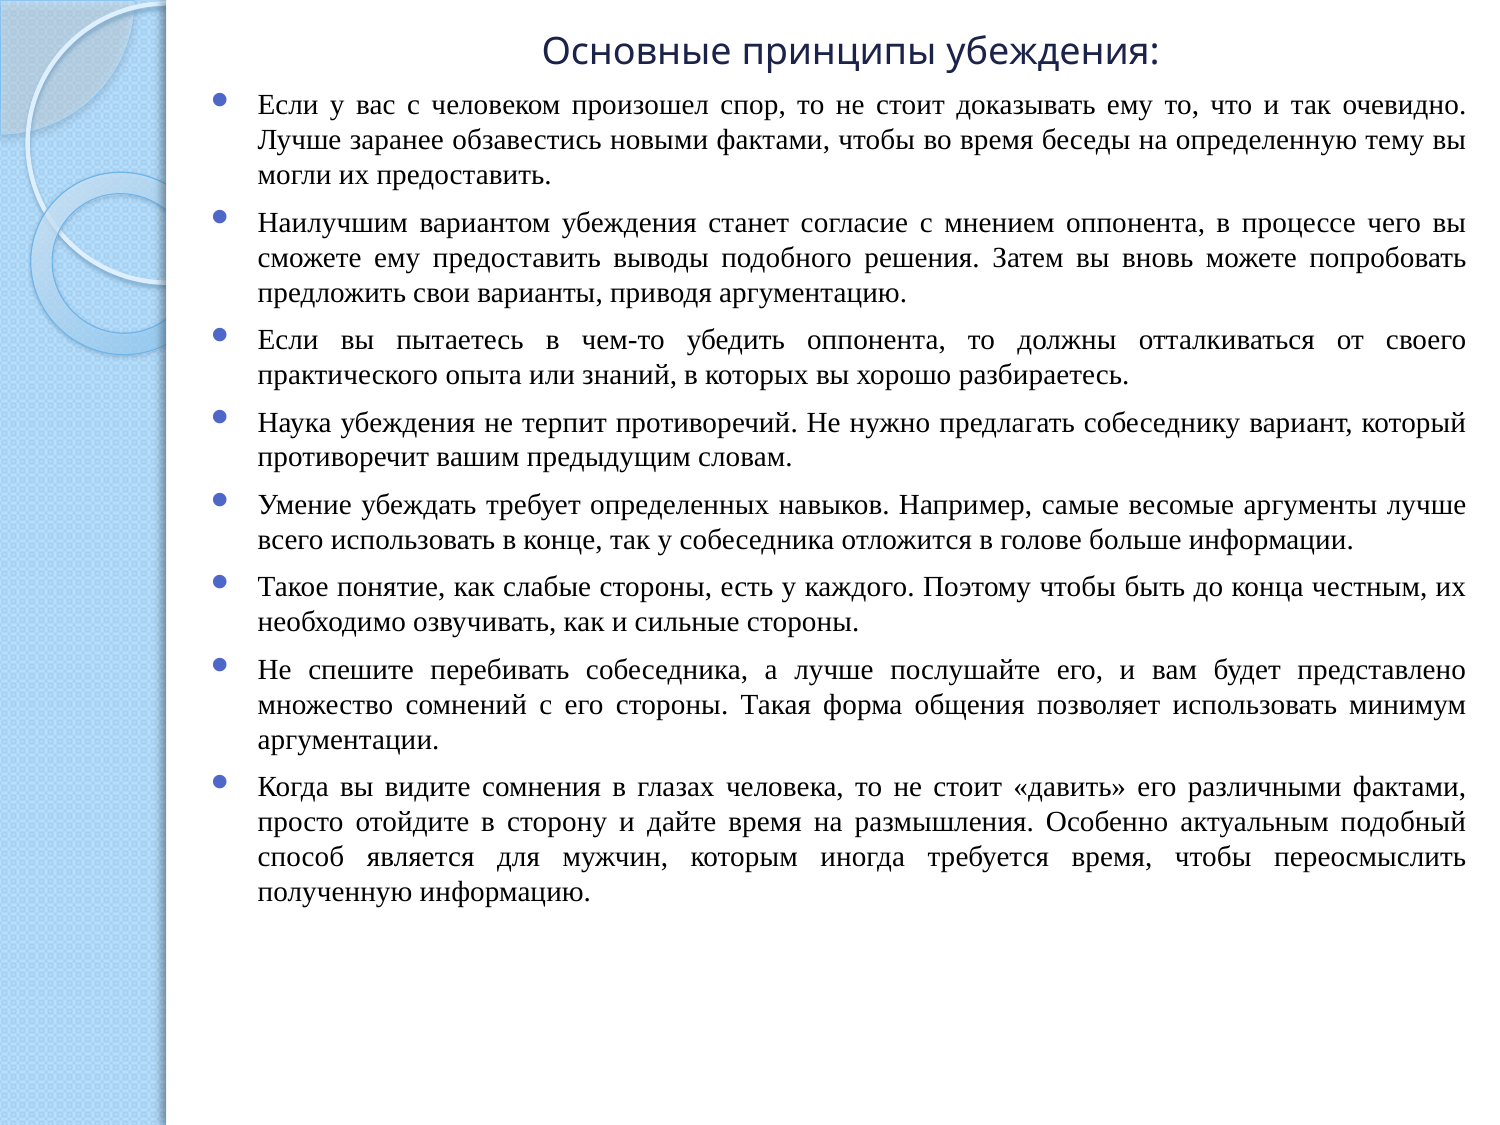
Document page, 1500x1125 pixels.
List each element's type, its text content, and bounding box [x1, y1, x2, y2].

list Если у вас с человеком произошел спор, то не стоит доказывать ему то, что и так очевидно. Лучше заранее обзавестись новыми фактами, чтобы во время беседы на определенную тему вы могли их предоставить. Наилучшим вариантом убеждения станет согласие с мнением оппонента, в процессе чего вы сможете ему предоставить выводы подобного решения. Затем вы вновь можете попробовать предложить свои варианты, приводя аргументацию. Если вы пытаетесь в чем-то убедить оппонента, то должны отталкиваться от своего практического опыта или знаний, в которых вы хорошо разбираетесь. Наука убеждения не терпит противоречий. Не нужно предлагать собеседнику вариант, который противоречит вашим предыдущим словам. Умение убеждать требует определенных навыков. Например, самые весомые аргументы лучше всего использовать в конце, так у собеседника отложится в голове больше информации. Такое понятие, как слабые стороны, есть у каждого. Поэтому чтобы быть до конца честным, их необходимо озвучивать, как и сильные стороны. Не спешите перебивать собеседника, а лучше послушайте его, и вам будет представлено множество сомнений с его стороны. Такая форма общения позволяет использовать минимум аргументации. Когда вы видите сомнения в глазах человека, то не стоит «давить» его различными фактами, просто отойдите в сторону и дайте время на размышления. Особенно актуальным подобный способ является для мужчин, которым иногда требуется время, чтобы переосмыслить полученную информацию. [183, 78, 1483, 1118]
title Основные принципы убеждения: [235, 19, 1466, 78]
